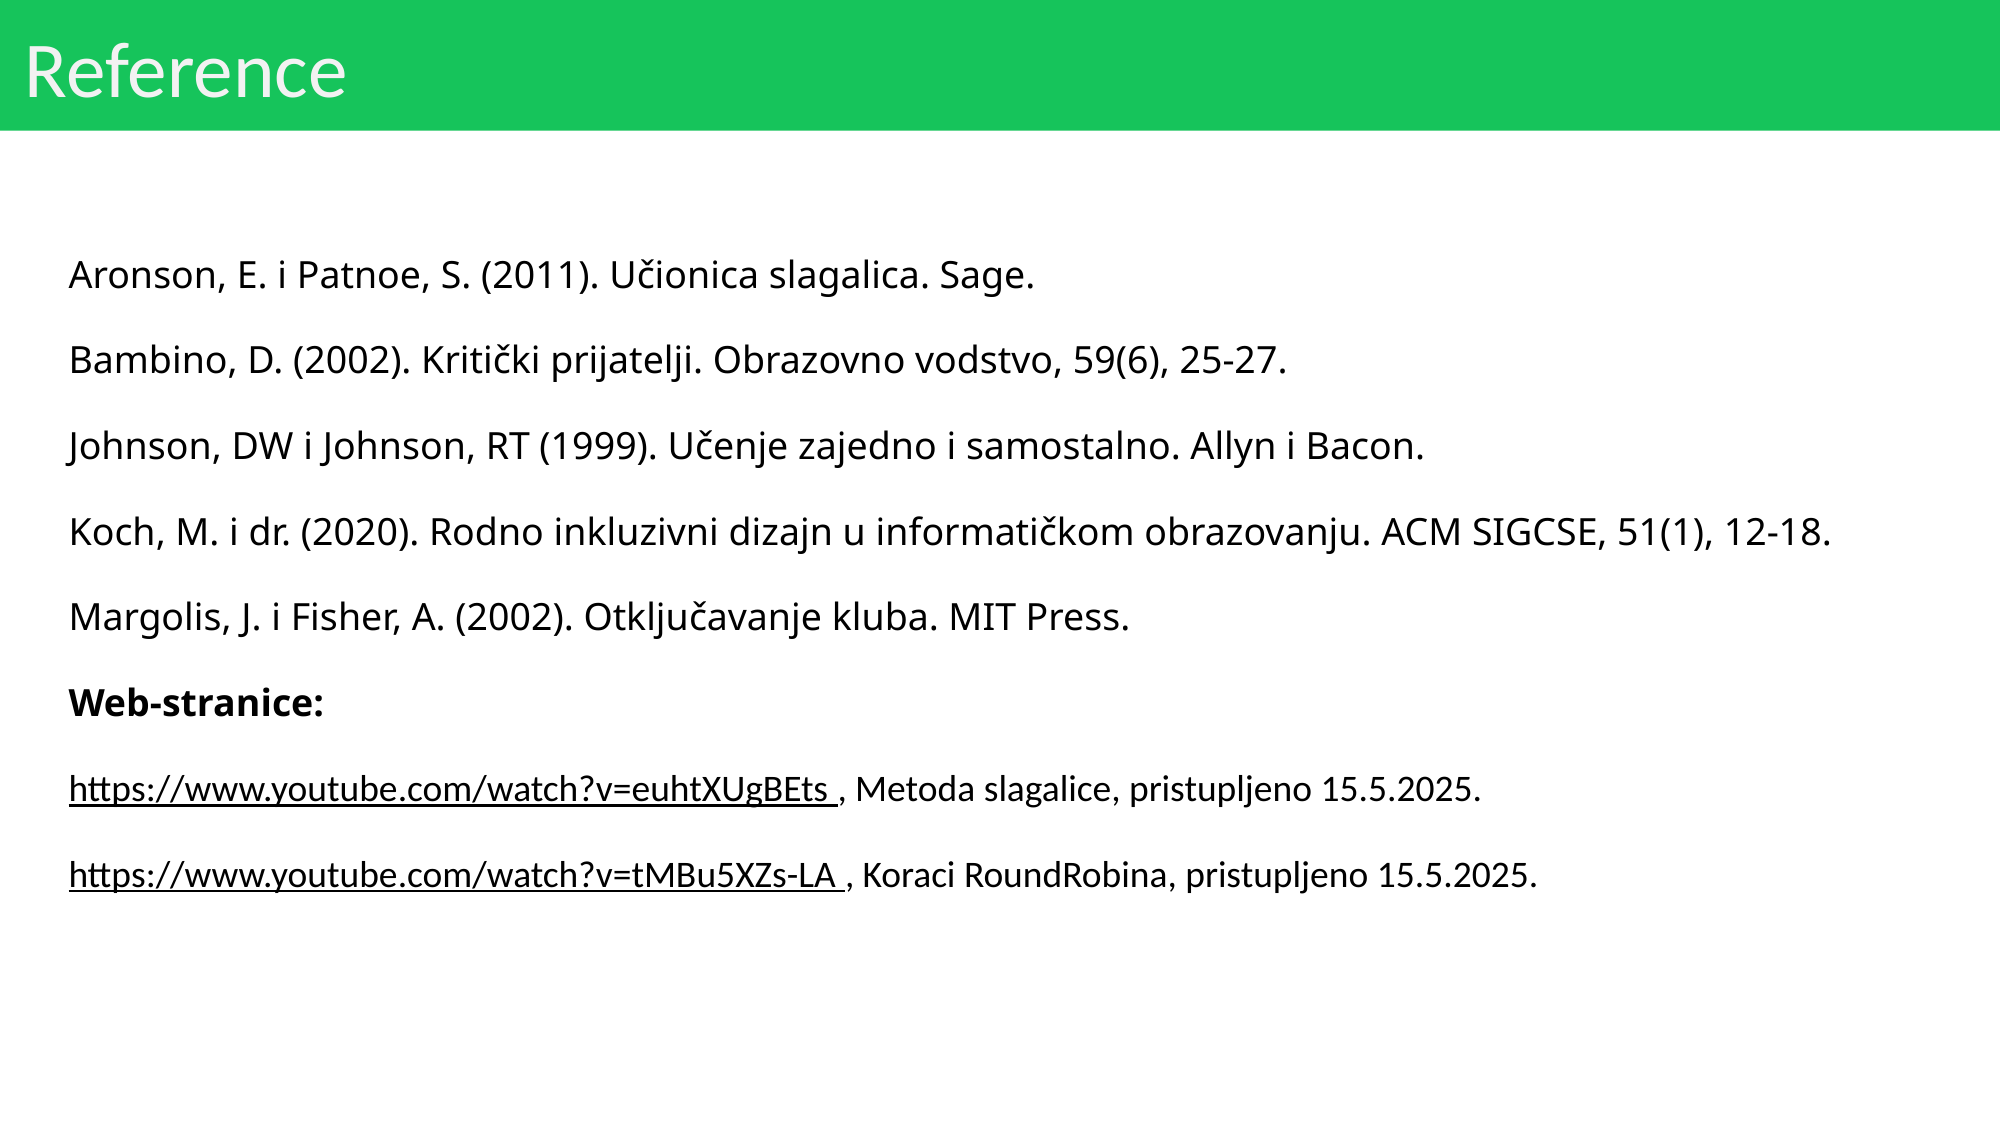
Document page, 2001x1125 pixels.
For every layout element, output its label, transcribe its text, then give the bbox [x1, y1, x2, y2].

list Aronson, E. i Patnoe, S. (2011). Učionica slagalica. Sage. Bambino, D. (2002). Kritički prijatelji. Obrazovno vodstvo, 59(6), 25-27. Johnson, DW i Johnson, RT (1999). Učenje zajedno i samostalno. Allyn i Bacon. Koch, M. i dr. (2020). Rodno inkluzivni dizajn u informatičkom obrazovanju. ACM SIGCSE, 51(1), 12-18. Margolis, J. i Fisher, A. (2002). Otključavanje kluba. MIT Press. Web-stranice: https://www.youtube.com/watch?v=euhtXUgBEts , Metoda slagalice, pristupljeno 15.5.2025. https://www.youtube.com/watch?v=tMBu5XZs-LA , Koraci RoundRobina, pristupljeno 15.5.2025. [16, 239, 1976, 1108]
title Reference [16, 13, 1976, 131]
